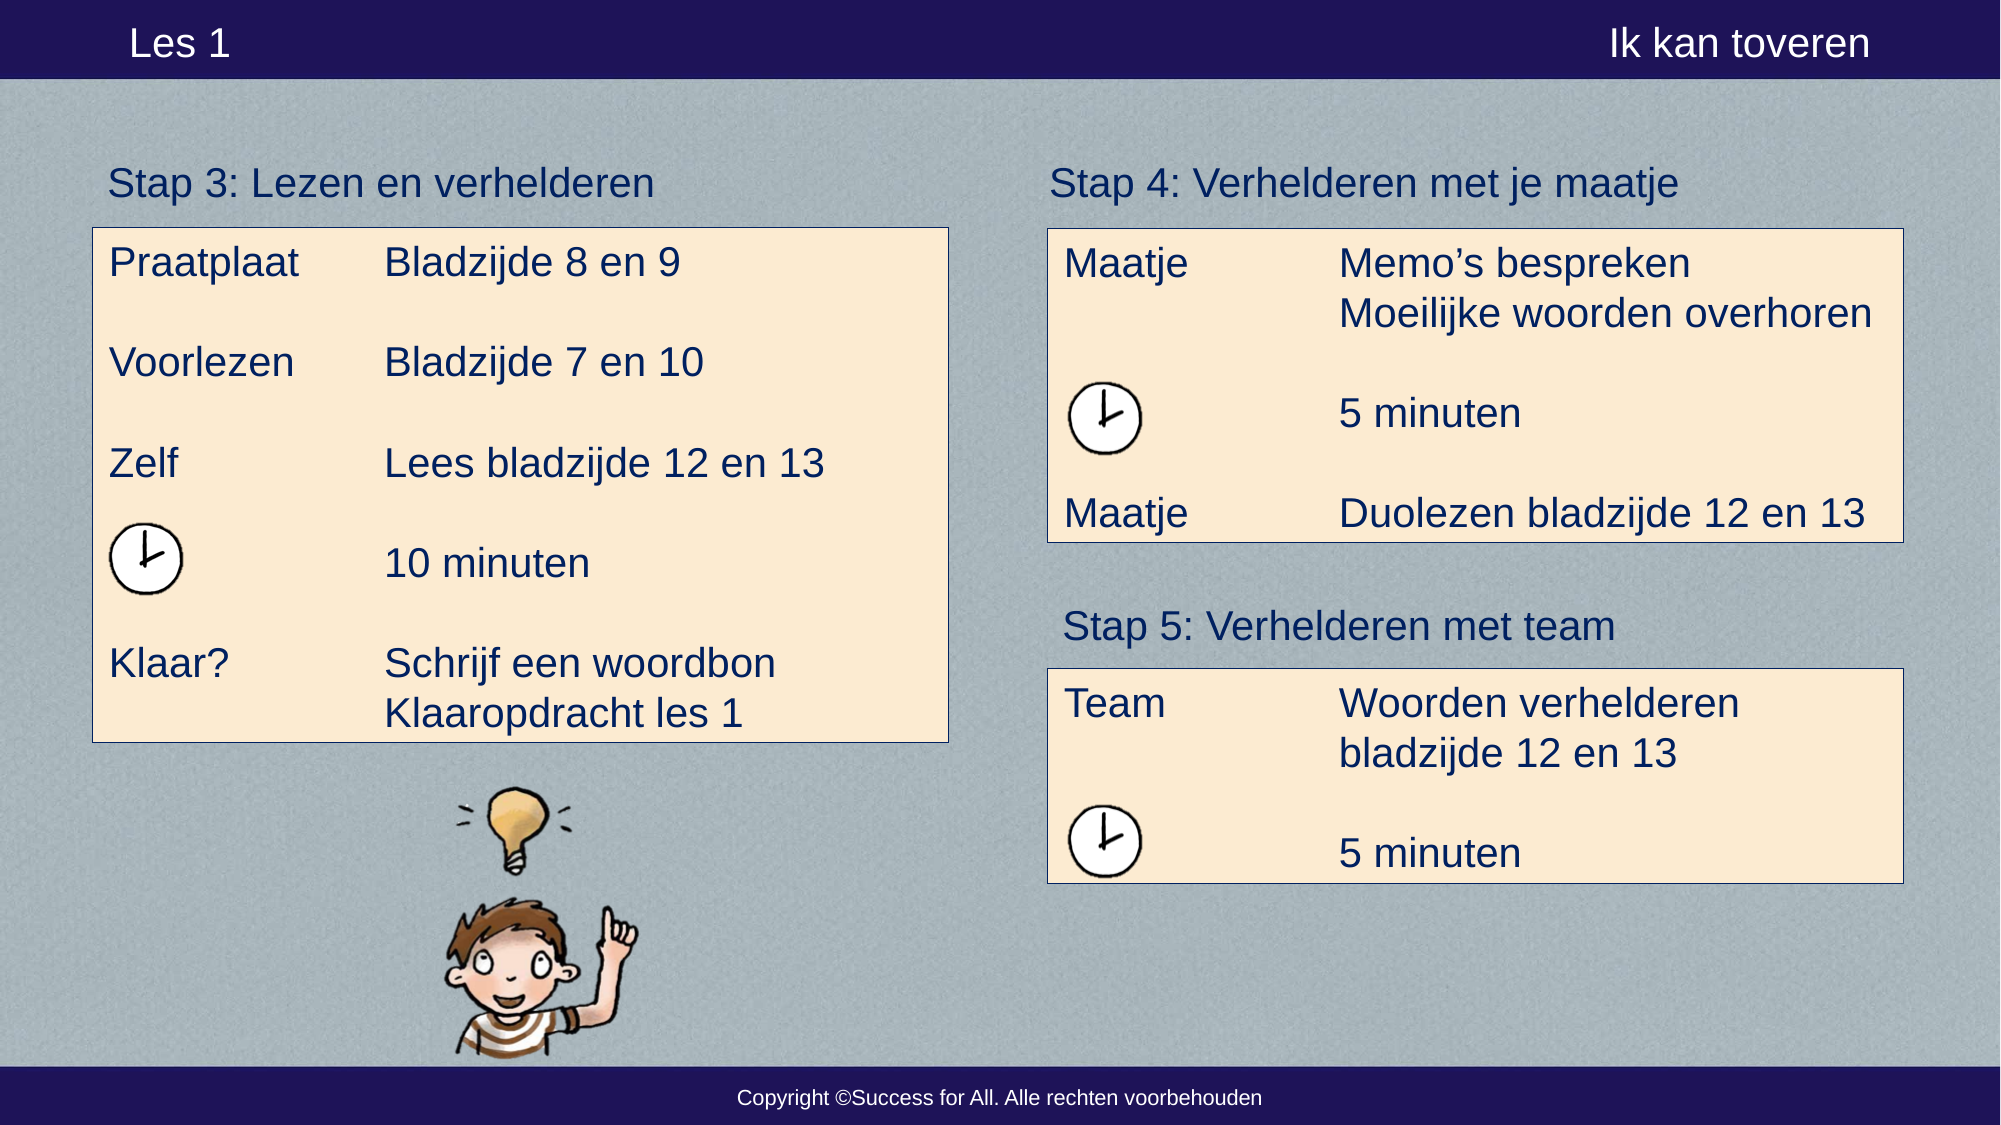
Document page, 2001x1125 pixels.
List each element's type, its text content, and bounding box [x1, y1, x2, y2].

text_box Team Woorden verhelderen bladzijde 12 en 13 5 minuten [1047, 668, 1904, 884]
text_box Les 1 [114, 8, 354, 73]
text_box Maatje Memo’s bespreken Moeilijke woorden overhoren 5 minuten Maatje Duolezen bladzijde 12 en 13 [1047, 228, 1904, 543]
text_box Ik kan toveren [999, 8, 1886, 73]
text_box Stap 4: Verhelderen met je maatje [999, 148, 1886, 214]
text_box Stap 3: Lezen en verhelderen [92, 148, 885, 214]
text_box Stap 5: Verhelderen met team [1047, 591, 1886, 657]
picture [0, 0, 2001, 1125]
text_box Praatplaat Bladzijde 8 en 9 Voorlezen Bladzijde 7 en 10 Zelf Lees bladzijde 12 en 13 10 minuten Klaar? Schrijf een woordbon Klaaropdracht les 1 [92, 227, 949, 743]
text_box Copyright ©Success for All. Alle rechten voorbehouden [0, 1076, 2000, 1125]
